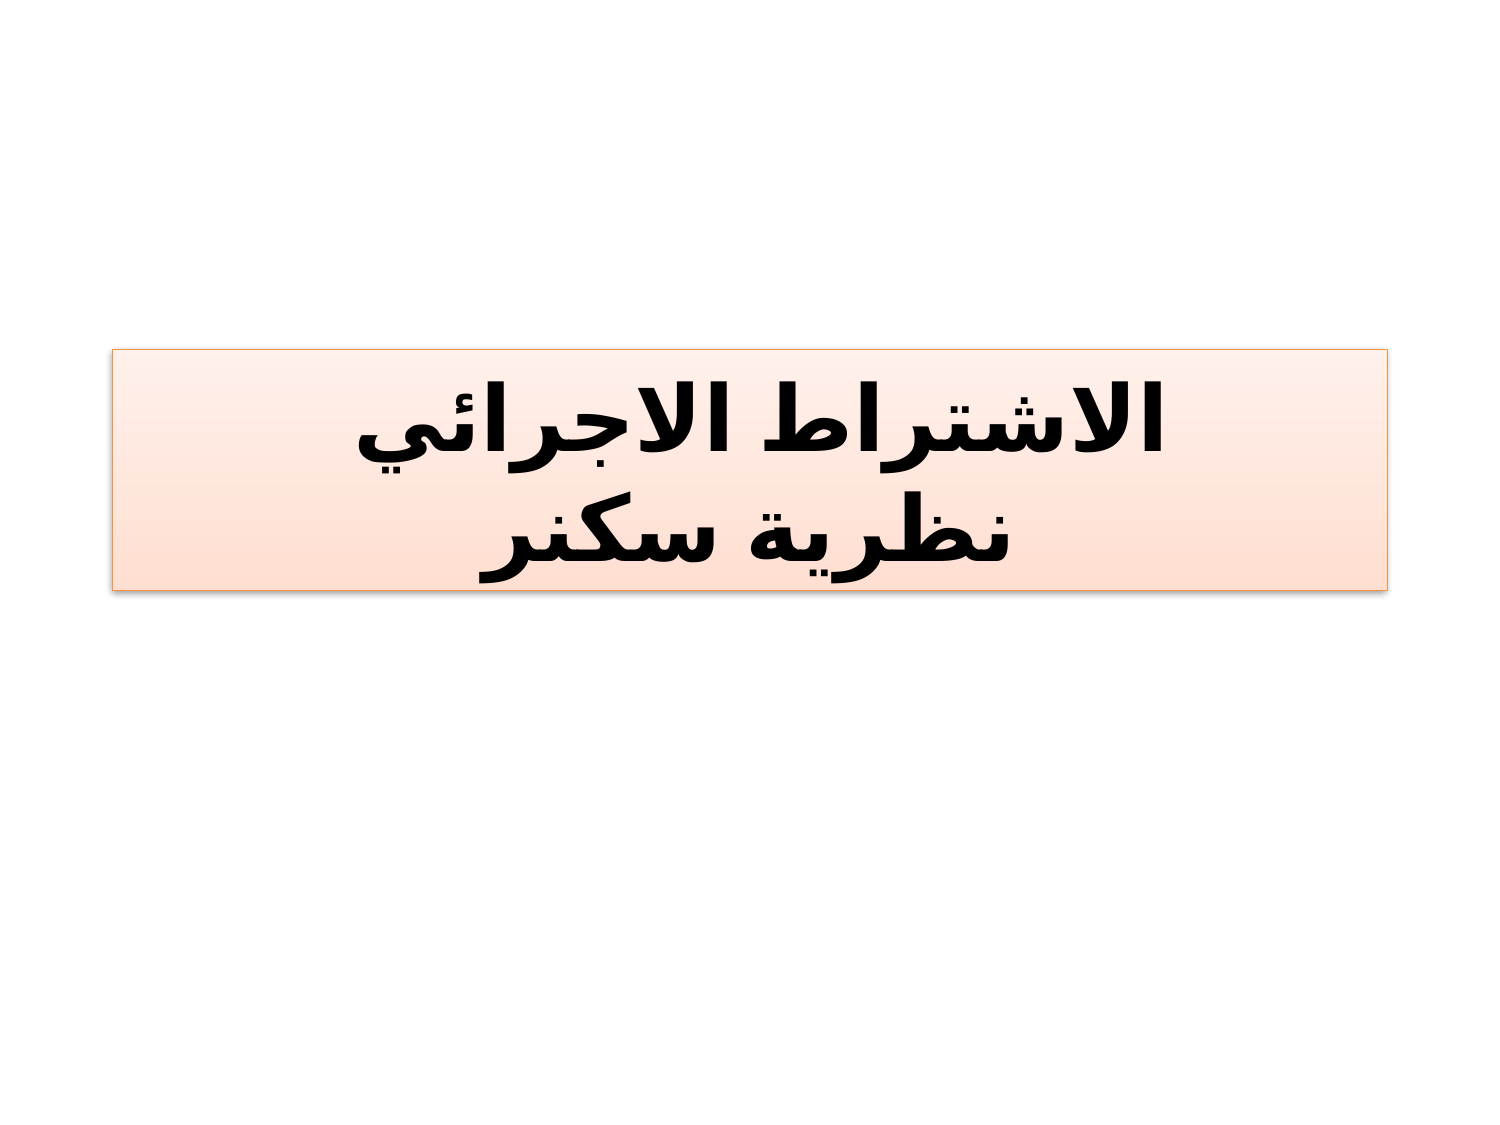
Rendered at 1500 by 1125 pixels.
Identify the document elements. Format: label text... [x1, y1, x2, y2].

title الاشتراط الاجرائي نظرية سكنر [112, 349, 1388, 591]
